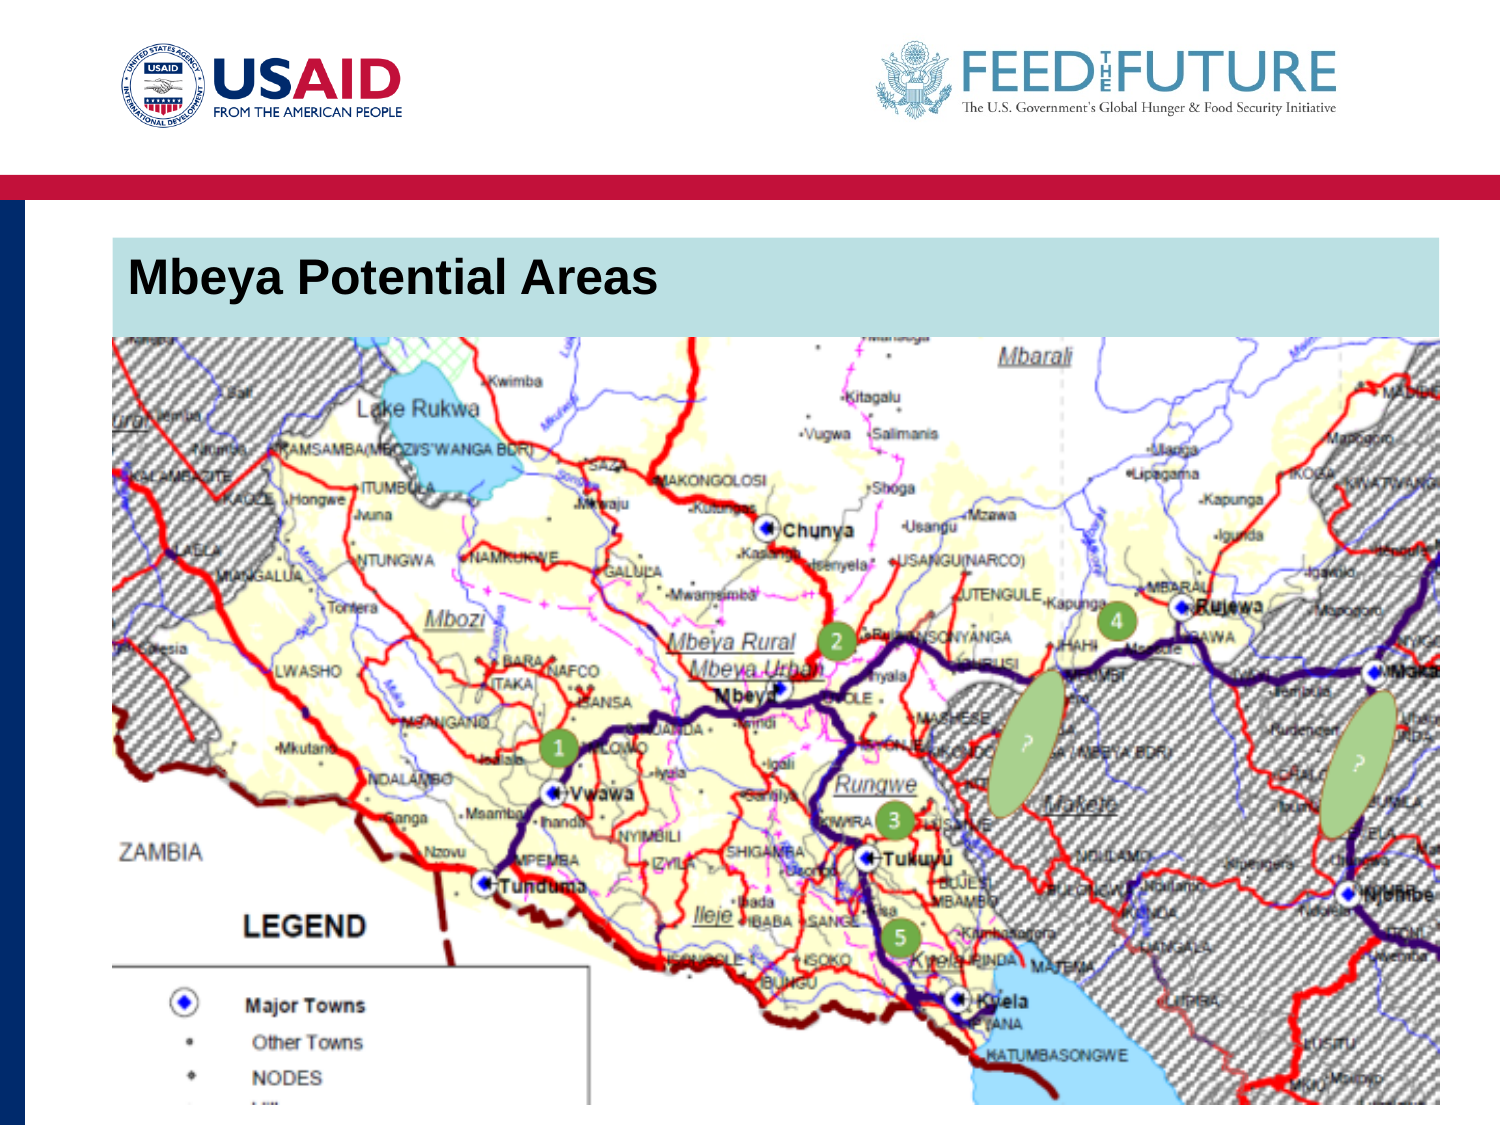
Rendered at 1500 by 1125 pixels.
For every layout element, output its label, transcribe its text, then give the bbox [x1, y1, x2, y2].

picture [837, 11, 1378, 152]
text_box Mbeya Potential Areas [112, 237, 1440, 337]
picture [80, 17, 442, 158]
picture [112, 337, 1440, 1106]
